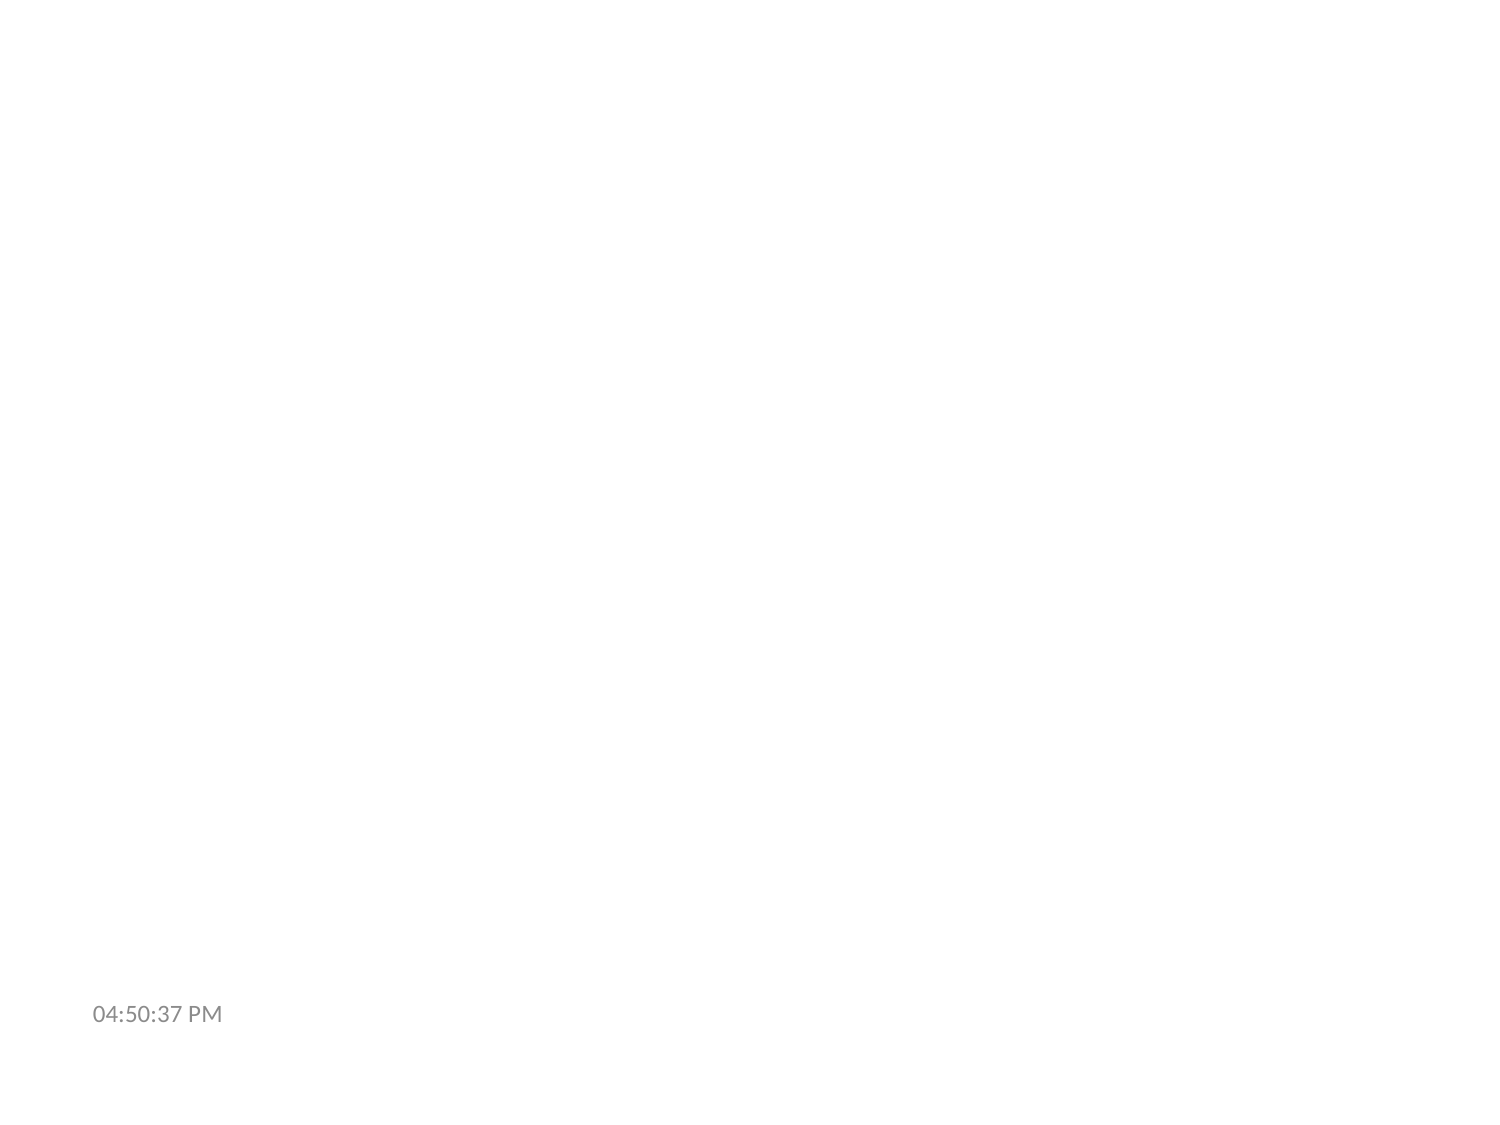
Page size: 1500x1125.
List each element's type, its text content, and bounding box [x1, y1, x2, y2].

text_box 3:35:09 PM [77, 982, 428, 1043]
